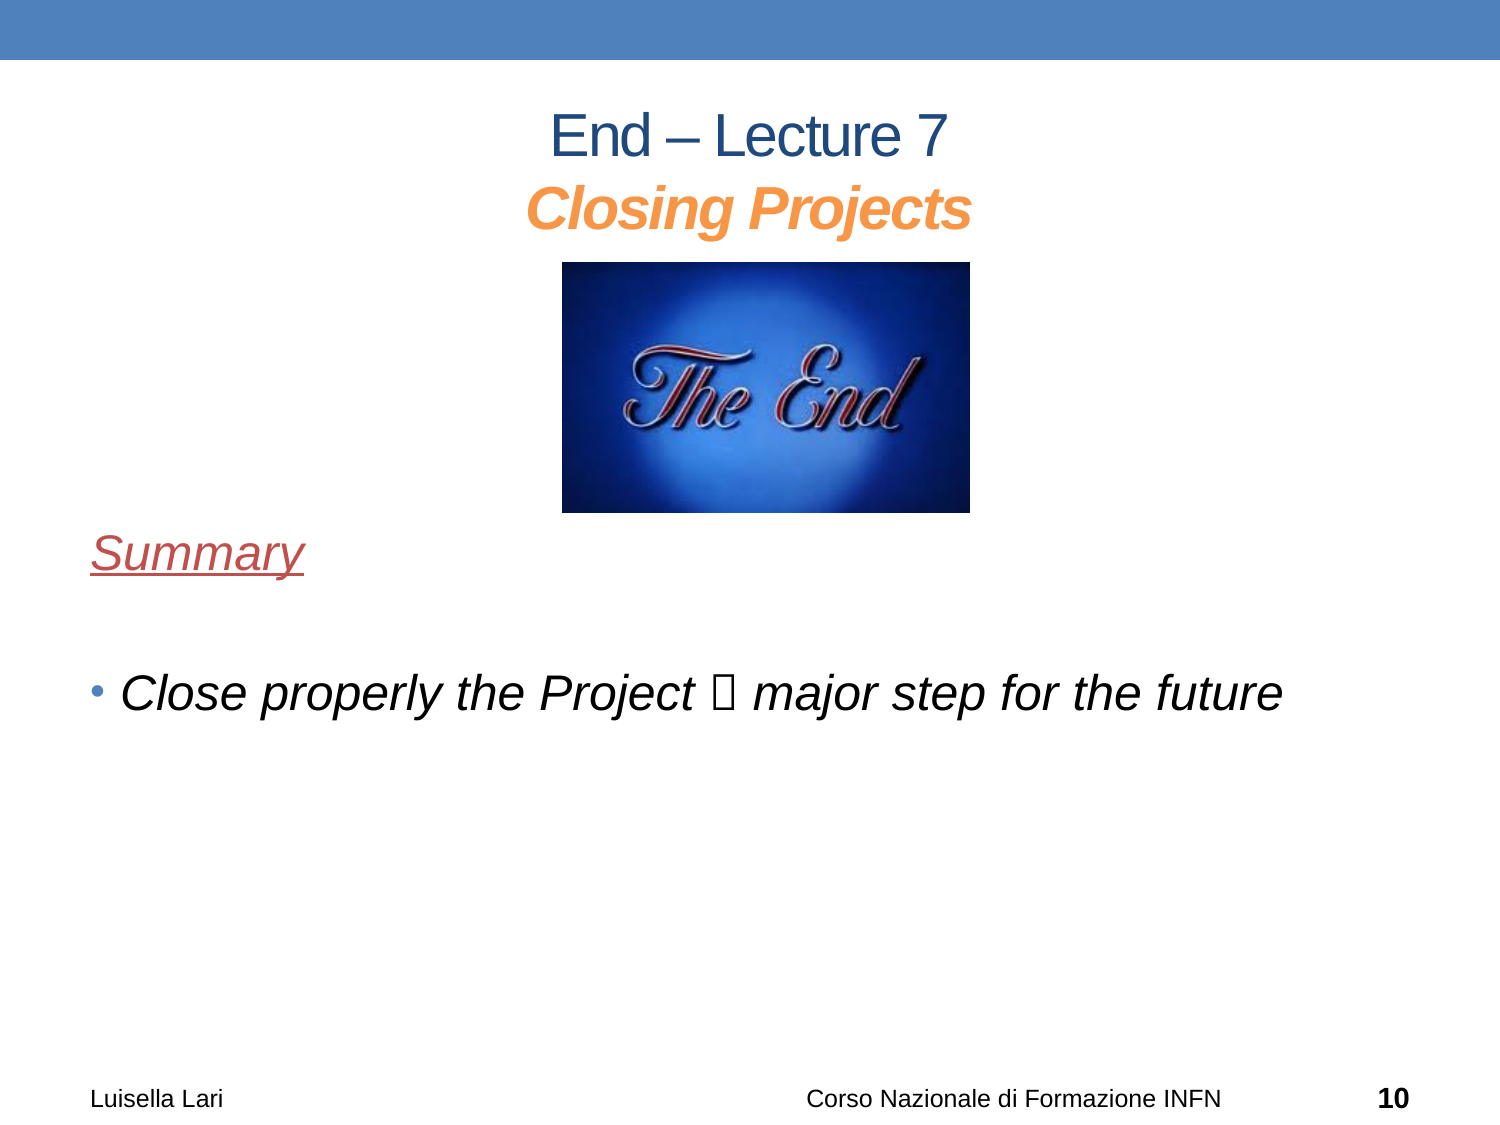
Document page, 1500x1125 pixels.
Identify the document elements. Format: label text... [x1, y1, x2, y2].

footer Corso Nazionale di Formazione INFN [562, 1070, 1238, 1125]
slide_number Luisella Lari [75, 1070, 550, 1125]
picture [562, 262, 970, 514]
slide_number 10 [1250, 1070, 1425, 1125]
list Summary Close properly the Project  major step for the future [75, 513, 1425, 1063]
title End – Lecture 7 Closing Projects [75, 87, 1425, 250]
